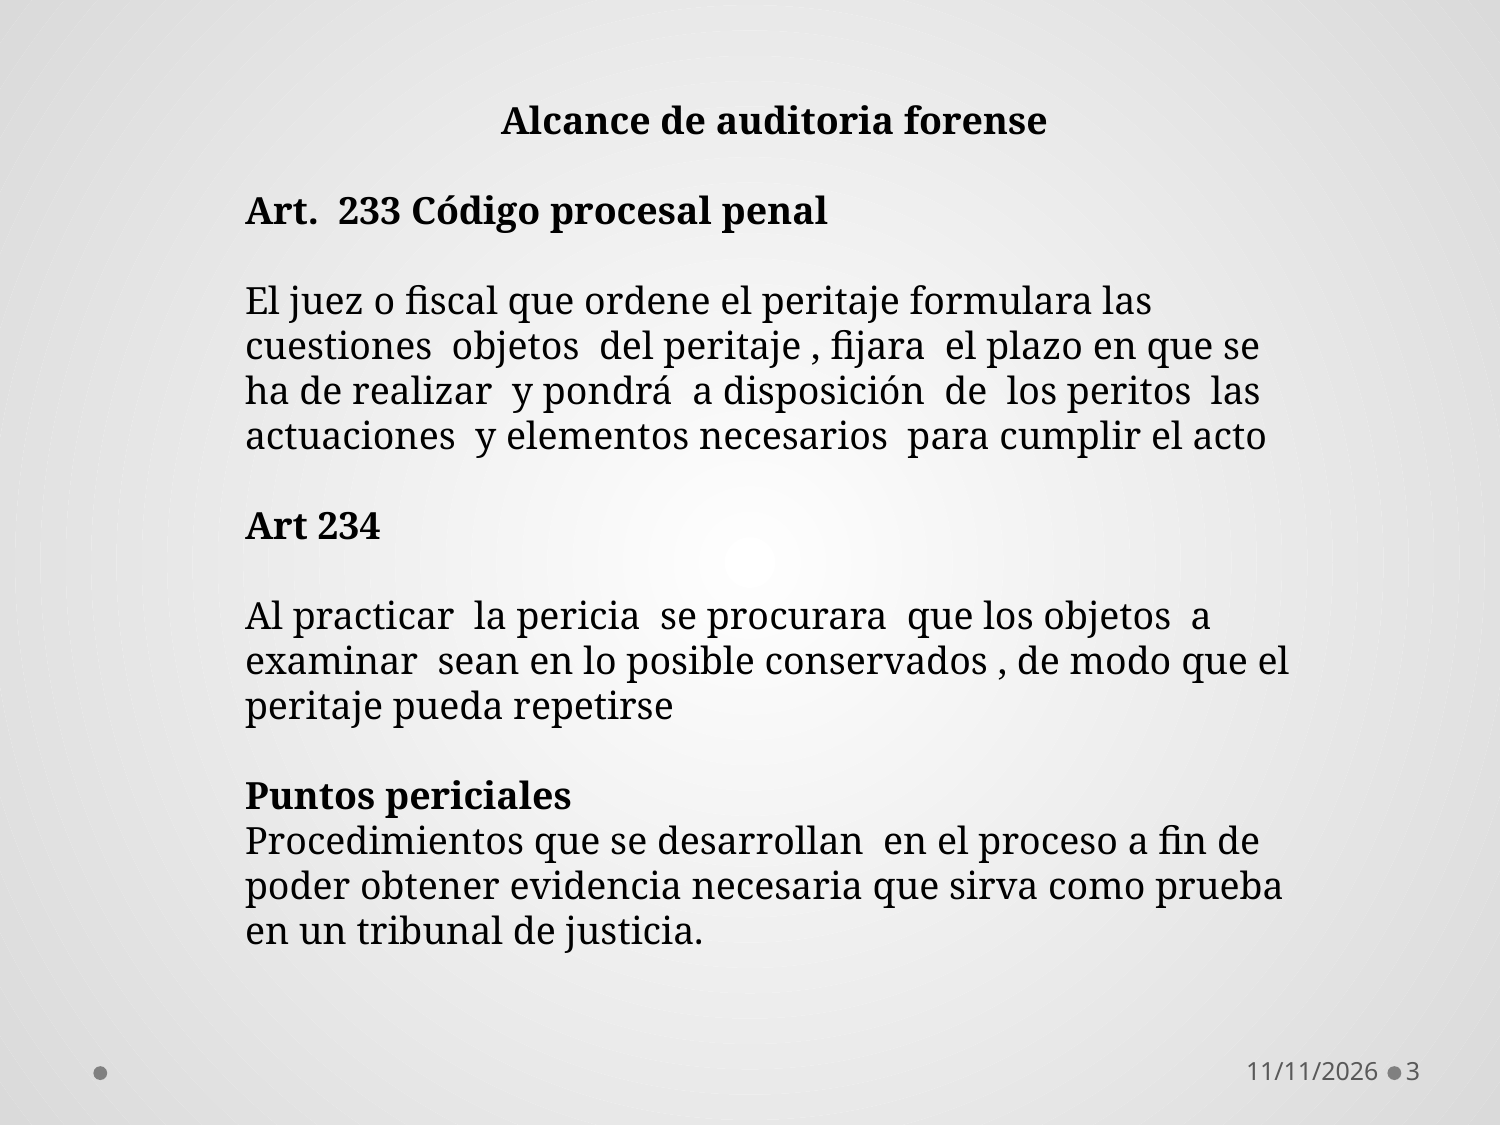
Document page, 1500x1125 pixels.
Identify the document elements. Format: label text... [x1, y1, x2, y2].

slide_number 3 [1401, 1042, 1494, 1103]
text_box Alcance de auditoria forense Art. 233 Código procesal penal El juez o fiscal que ordene el peritaje formulara las cuestiones objetos del peritaje , fijara el plazo en que se ha de realizar y pondrá a disposición de los peritos las actuaciones y elementos necesarios para cumplir el acto Art 234 Al practicar la pericia se procurara que los objetos a examinar sean en lo posible conservados , de modo que el peritaje pueda repetirse Puntos periciales Procedimientos que se desarrollan en el proceso a fin de poder obtener evidencia necesaria que sirva como prueba en un tribunal de justicia. [230, 89, 1329, 1005]
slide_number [1043, 1042, 1386, 1103]
